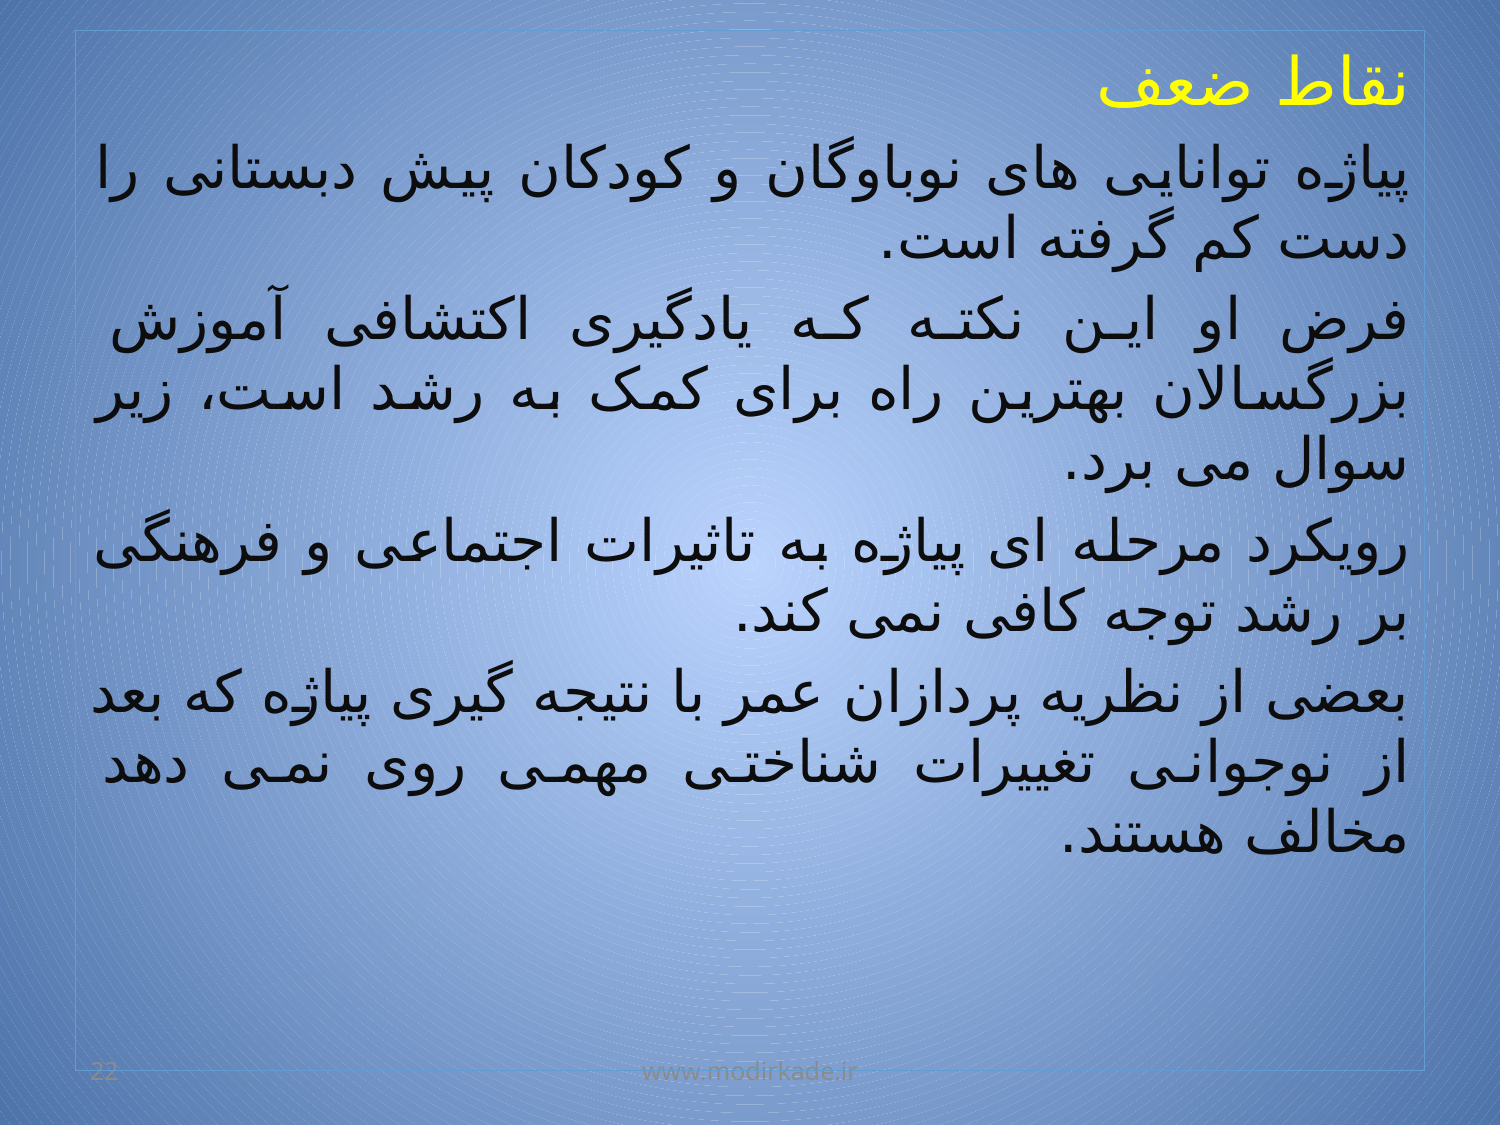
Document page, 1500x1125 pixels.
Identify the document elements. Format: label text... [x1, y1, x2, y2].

list نقاط ضعف پیاژه توانایی های نوباوگان و کودکان پیش دبستانی را دست کم گرفته است. فرض او این نکته که یادگیری اکتشافی آموزش بزرگسالان بهترین راه برای کمک به رشد است، زیر سوال می برد. رویکرد مرحله ای پیاژه به تاثیرات اجتماعی و فرهنگی بر رشد توجه کافی نمی کند. بعضی از نظریه پردازان عمر با نتیجه گیری پیاژه که بعد از نوجوانی تغییرات شناختی مهمی روی نمی دهد مخالف هستند. [75, 30, 1425, 1071]
slide_number 22 [75, 1042, 425, 1103]
footer www.modirkade.ir [512, 1042, 988, 1103]
